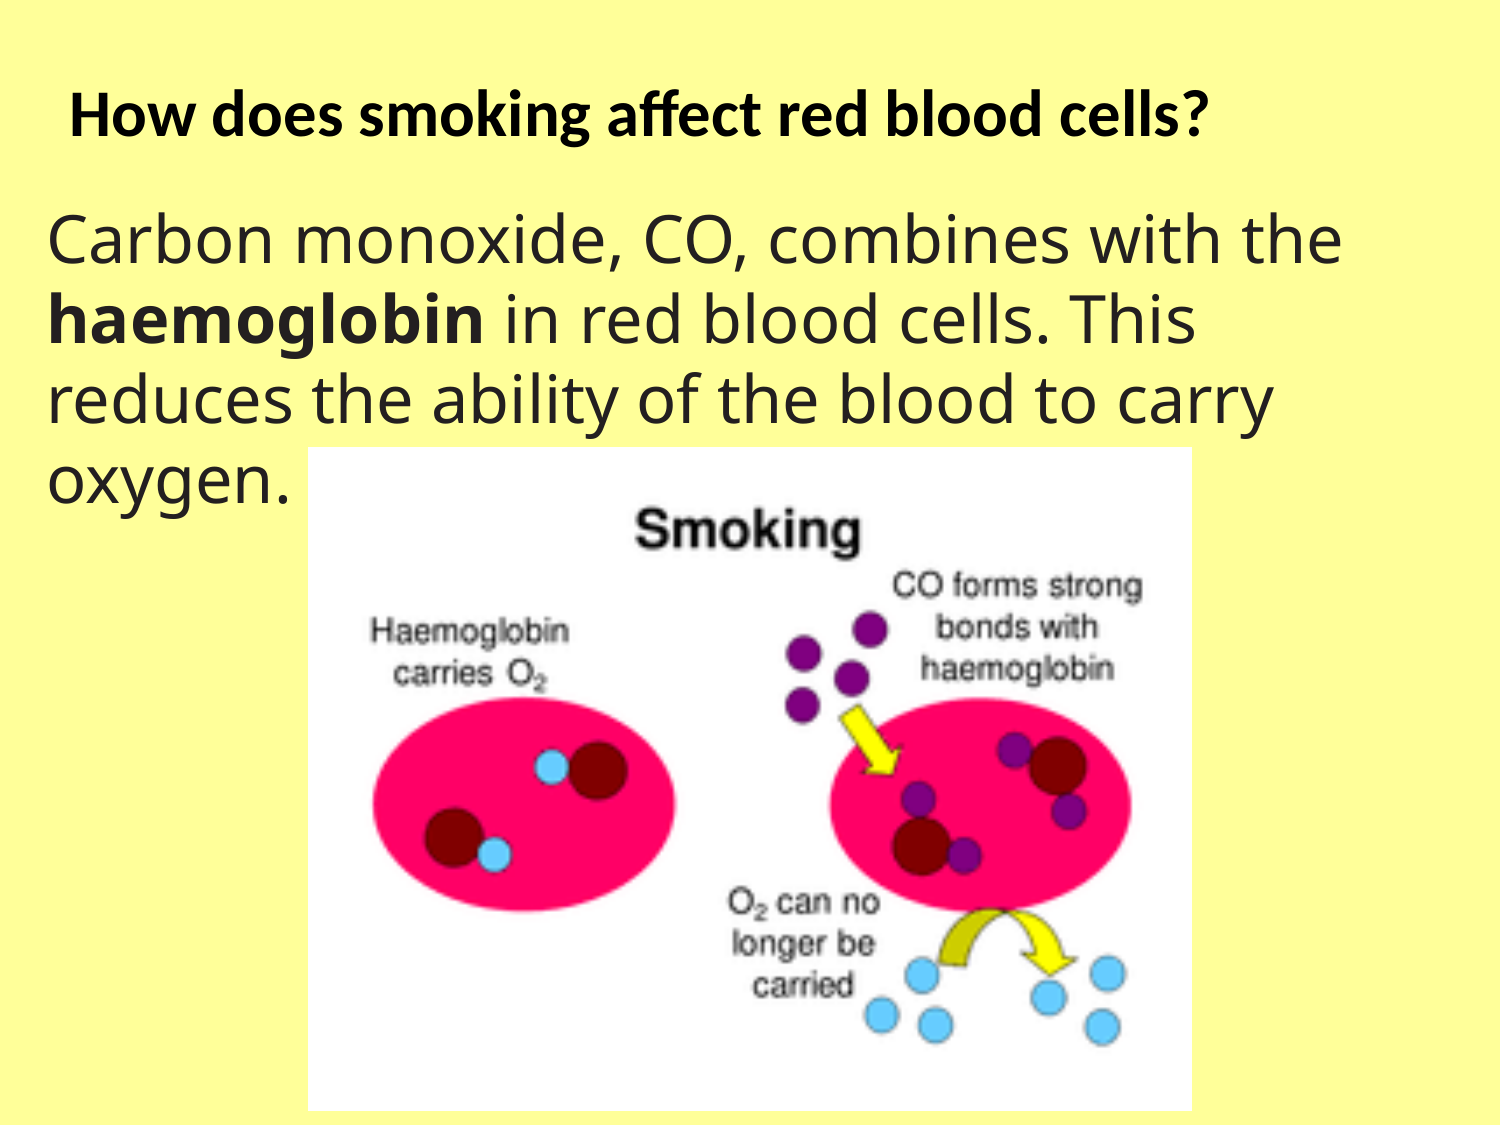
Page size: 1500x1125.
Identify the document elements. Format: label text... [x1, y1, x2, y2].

text_box Carbon monoxide, CO, combines with the haemoglobin in red blood cells. This reduces the ability of the blood to carry oxygen. [31, 189, 1461, 569]
text_box How does smoking affect red blood cells? [54, 62, 1228, 157]
picture [308, 446, 1192, 1111]
